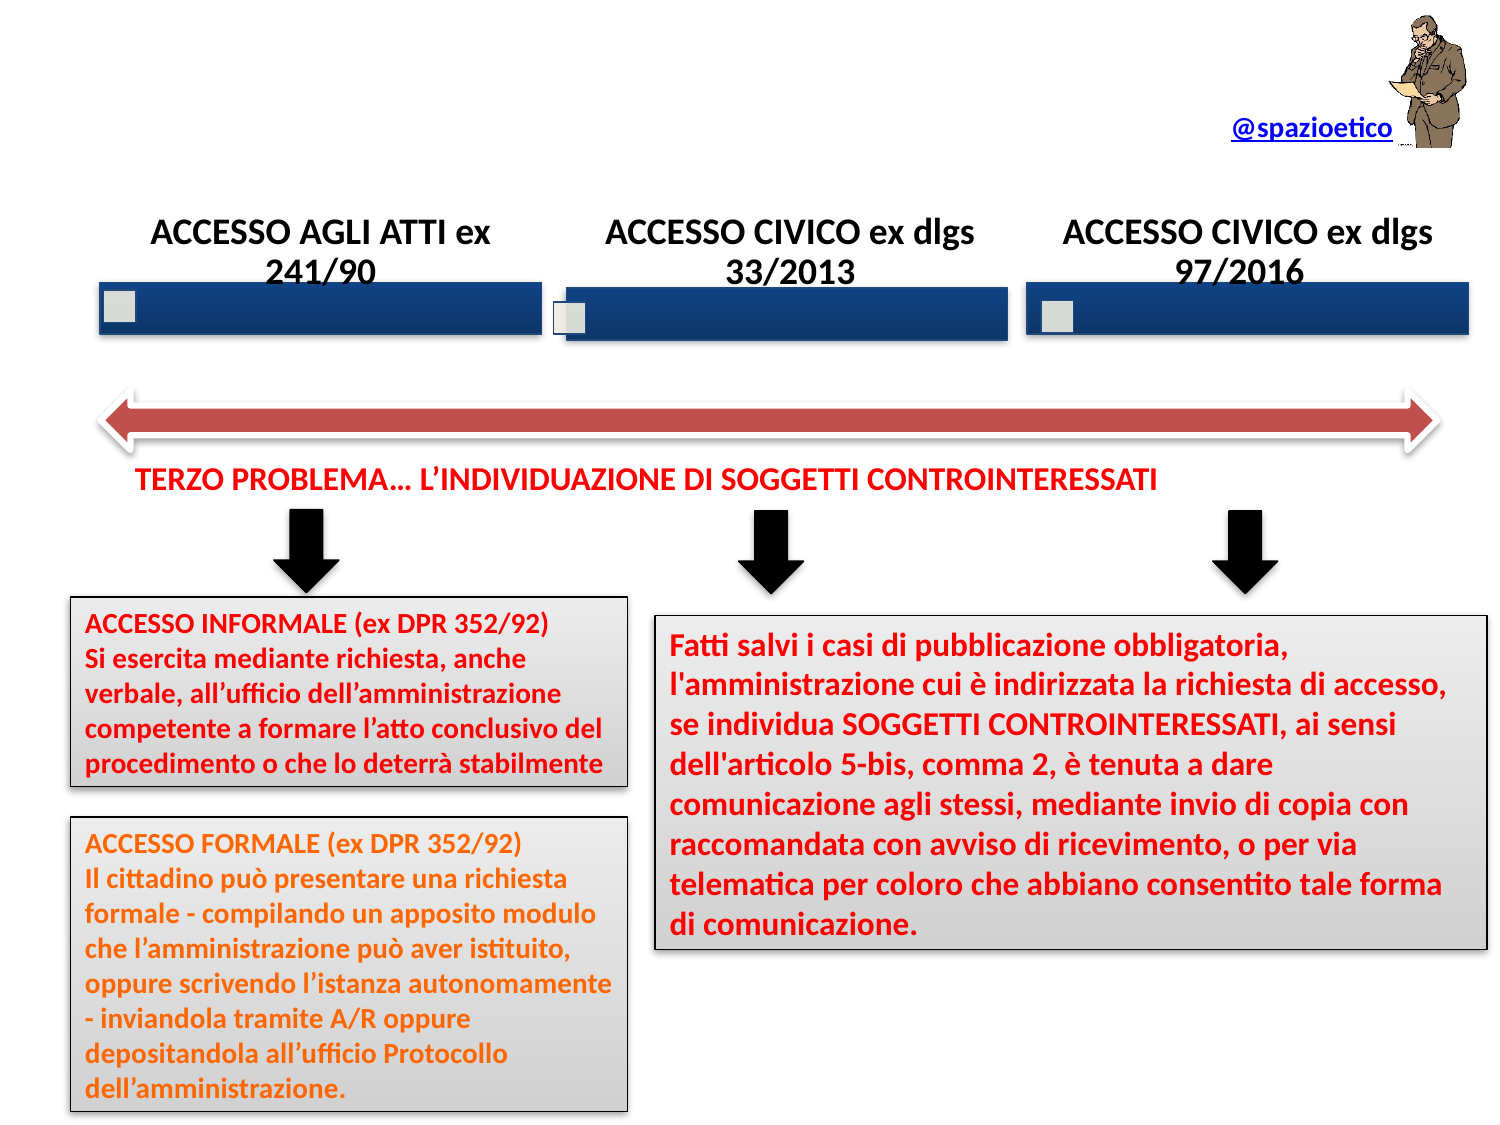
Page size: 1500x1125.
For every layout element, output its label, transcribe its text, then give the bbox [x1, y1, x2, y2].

text_box ACCESSO FORMALE (ex DPR 352/92) Il cittadino può presentare una richiesta formale - compilando un apposito modulo che l’amministrazione può aver istituito, oppure scrivendo l’istanza autonomamente - inviandola tramite A/R oppure depositandola all’ufficio Protocollo dell’amministrazione. [70, 816, 628, 1112]
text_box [99, 205, 1469, 361]
text_box [273, 508, 340, 594]
text_box ACCESSO INFORMALE (ex DPR 352/92) Si esercita mediante richiesta, anche verbale, all’ufficio dell’amministrazione competente a formare l’atto conclusivo del procedimento o che lo deterrà stabilmente [70, 596, 628, 787]
text_box [97, 387, 1441, 450]
text_box [1212, 510, 1279, 595]
text_box TERZO PROBLEMA… L’INDIVIDUAZIONE DI SOGGETTI CONTROINTERESSATI [120, 450, 1469, 505]
text_box [737, 510, 805, 595]
picture [1372, 7, 1488, 148]
text_box Fatti salvi i casi di pubblicazione obbligatoria, l'amministrazione cui è indirizzata la richiesta di accesso, se individua SOGGETTI CONTROINTERESSATI, ai sensi dell'articolo 5-bis, comma 2, è tenuta a dare comunicazione agli stessi, mediante invio di copia con raccomandata con avviso di ricevimento, o per via telematica per coloro che abbiano consentito tale forma di comunicazione. [654, 615, 1488, 950]
